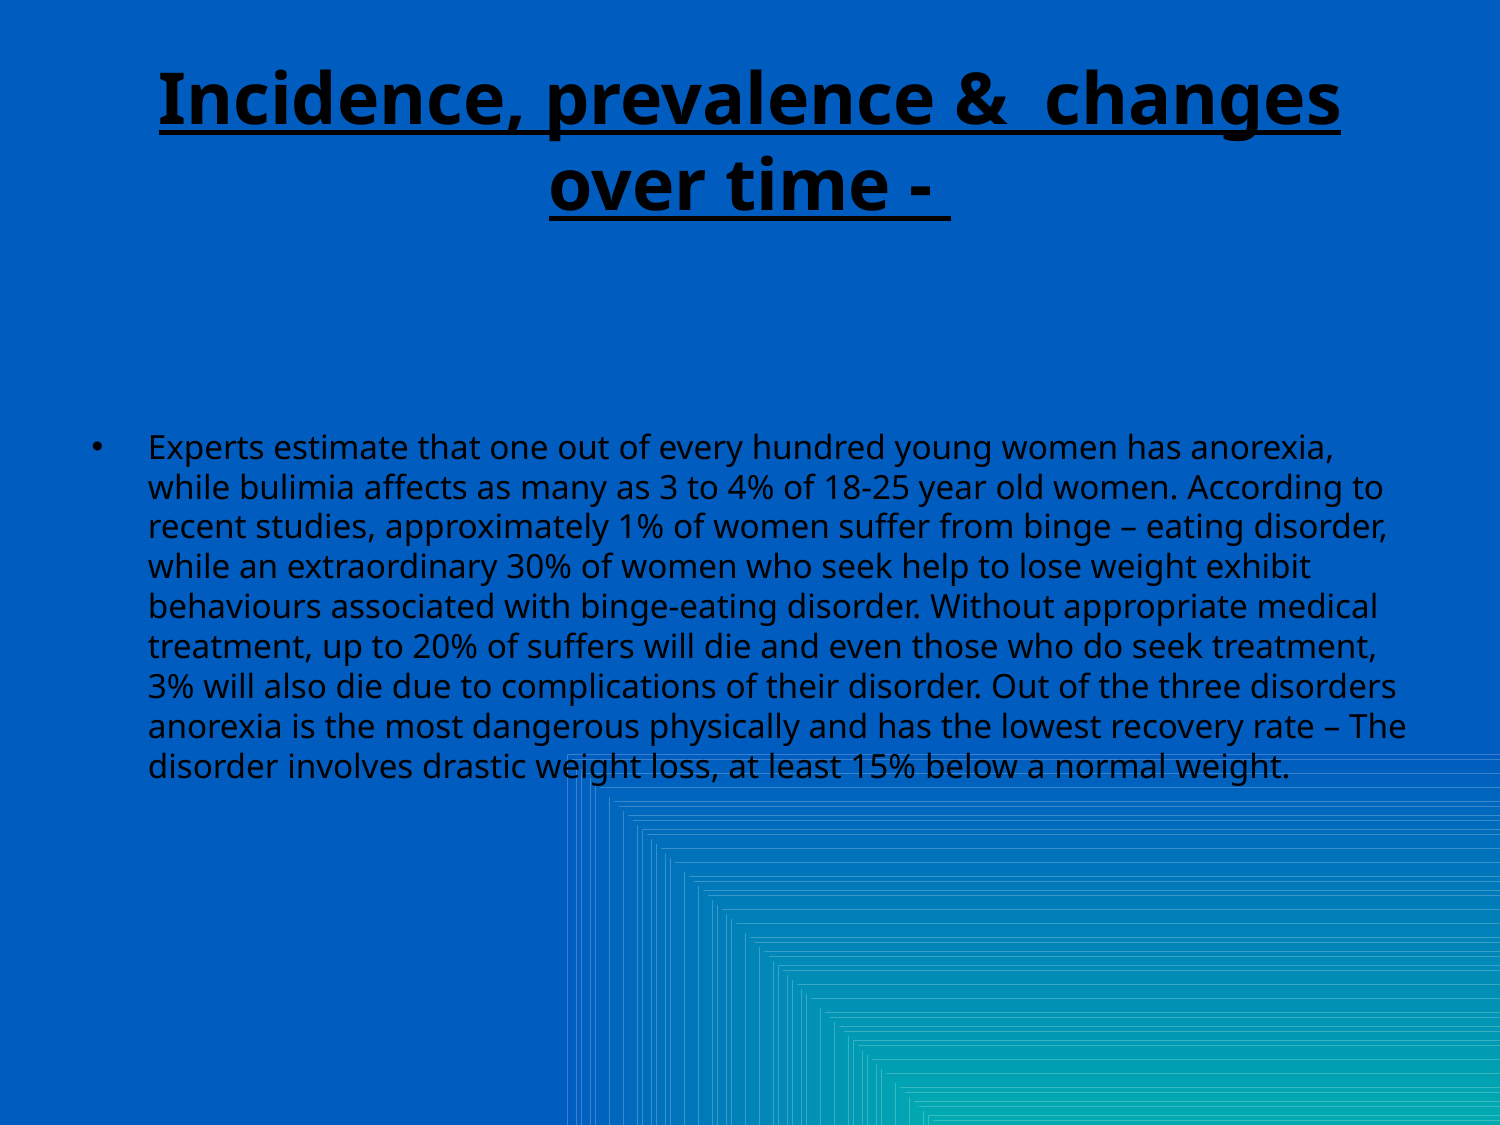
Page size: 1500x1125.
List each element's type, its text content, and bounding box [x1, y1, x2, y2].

list Experts estimate that one out of every hundred young women has anorexia, while bulimia affects as many as 3 to 4% of 18-25 year old women. According to recent studies, approximately 1% of women suffer from binge – eating disorder, while an extraordinary 30% of women who seek help to lose weight exhibit behaviours associated with binge-eating disorder. Without appropriate medical treatment, up to 20% of suffers will die and even those who do seek treatment, 3% will also die due to complications of their disorder. Out of the three disorders anorexia is the most dangerous physically and has the lowest recovery rate – The disorder involves drastic weight loss, at least 15% below a normal weight. [76, 278, 1427, 1010]
title Incidence, prevalence & changes over time - [75, 45, 1425, 233]
